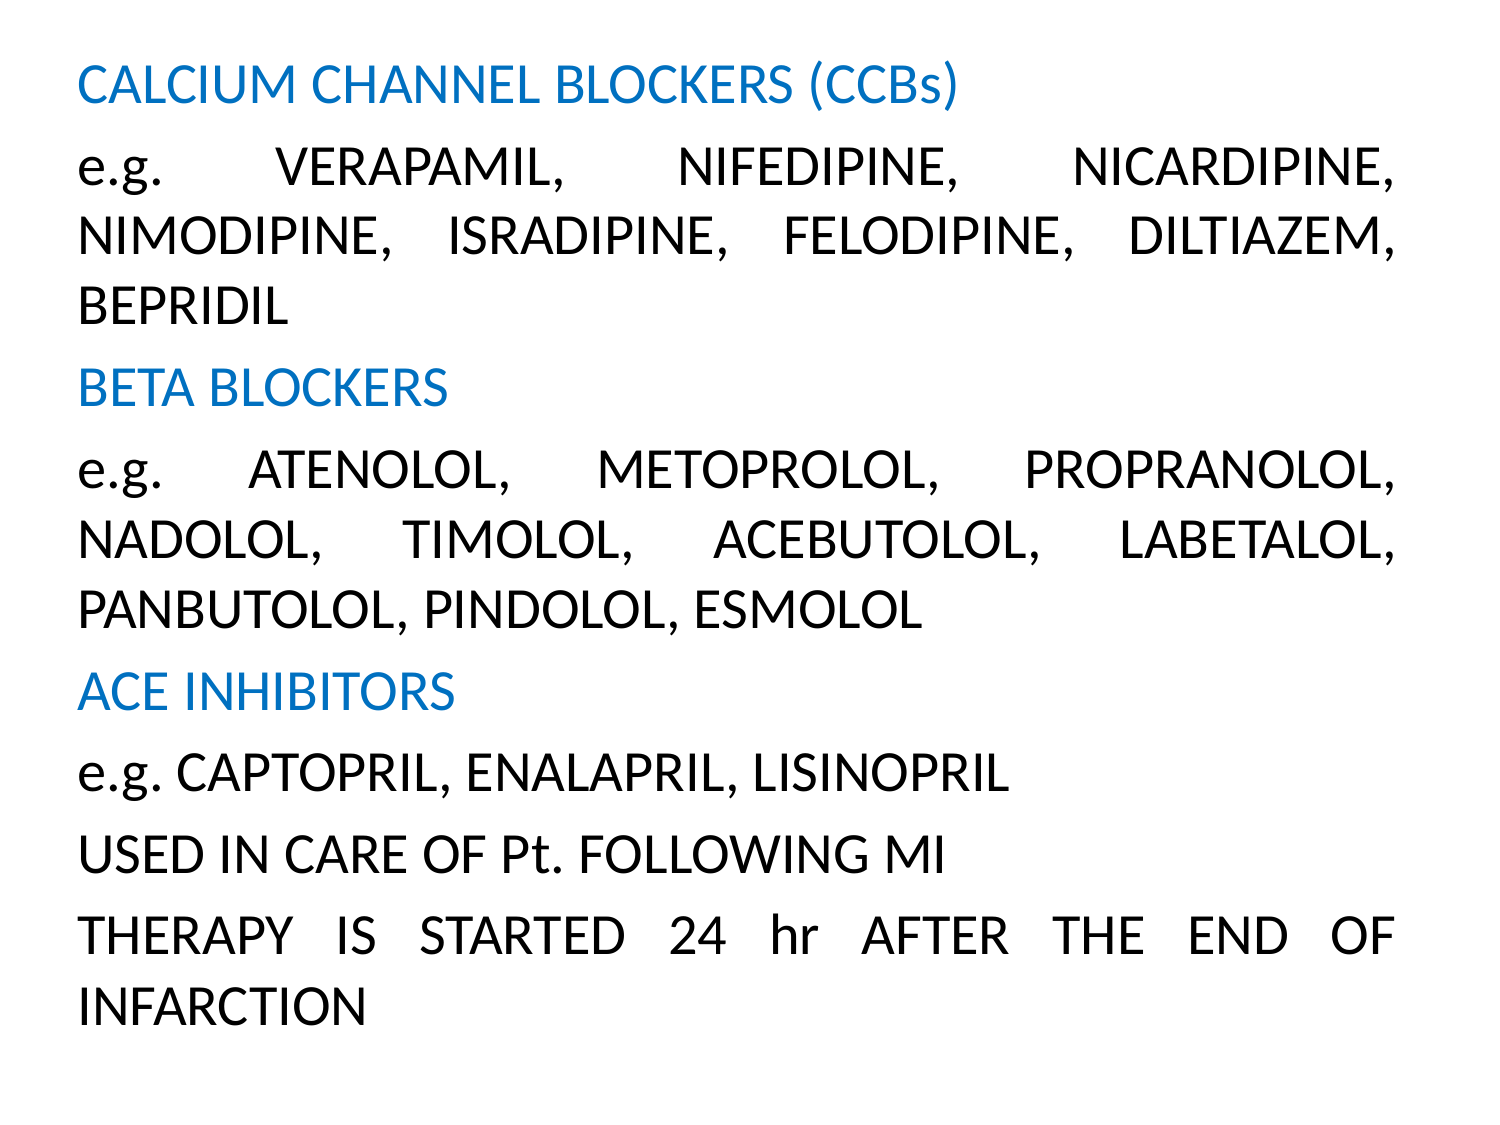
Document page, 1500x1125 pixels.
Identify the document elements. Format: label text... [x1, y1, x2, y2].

list CALCIUM CHANNEL BLOCKERS (CCBs) e.g. VERAPAMIL, NIFEDIPINE, NICARDIPINE, NIMODIPINE, ISRADIPINE, FELODIPINE, DILTIAZEM, BEPRIDIL BETA BLOCKERS e.g. ATENOLOL, METOPROLOL, PROPRANOLOL, NADOLOL, TIMOLOL, ACEBUTOLOL, LABETALOL, PANBUTOLOL, PINDOLOL, ESMOLOL ACE INHIBITORS e.g. CAPTOPRIL, ENALAPRIL, LISINOPRIL USED IN CARE OF Pt. FOLLOWING MI THERAPY IS STARTED 24 hr AFTER THE END OF INFARCTION [62, 37, 1413, 1075]
